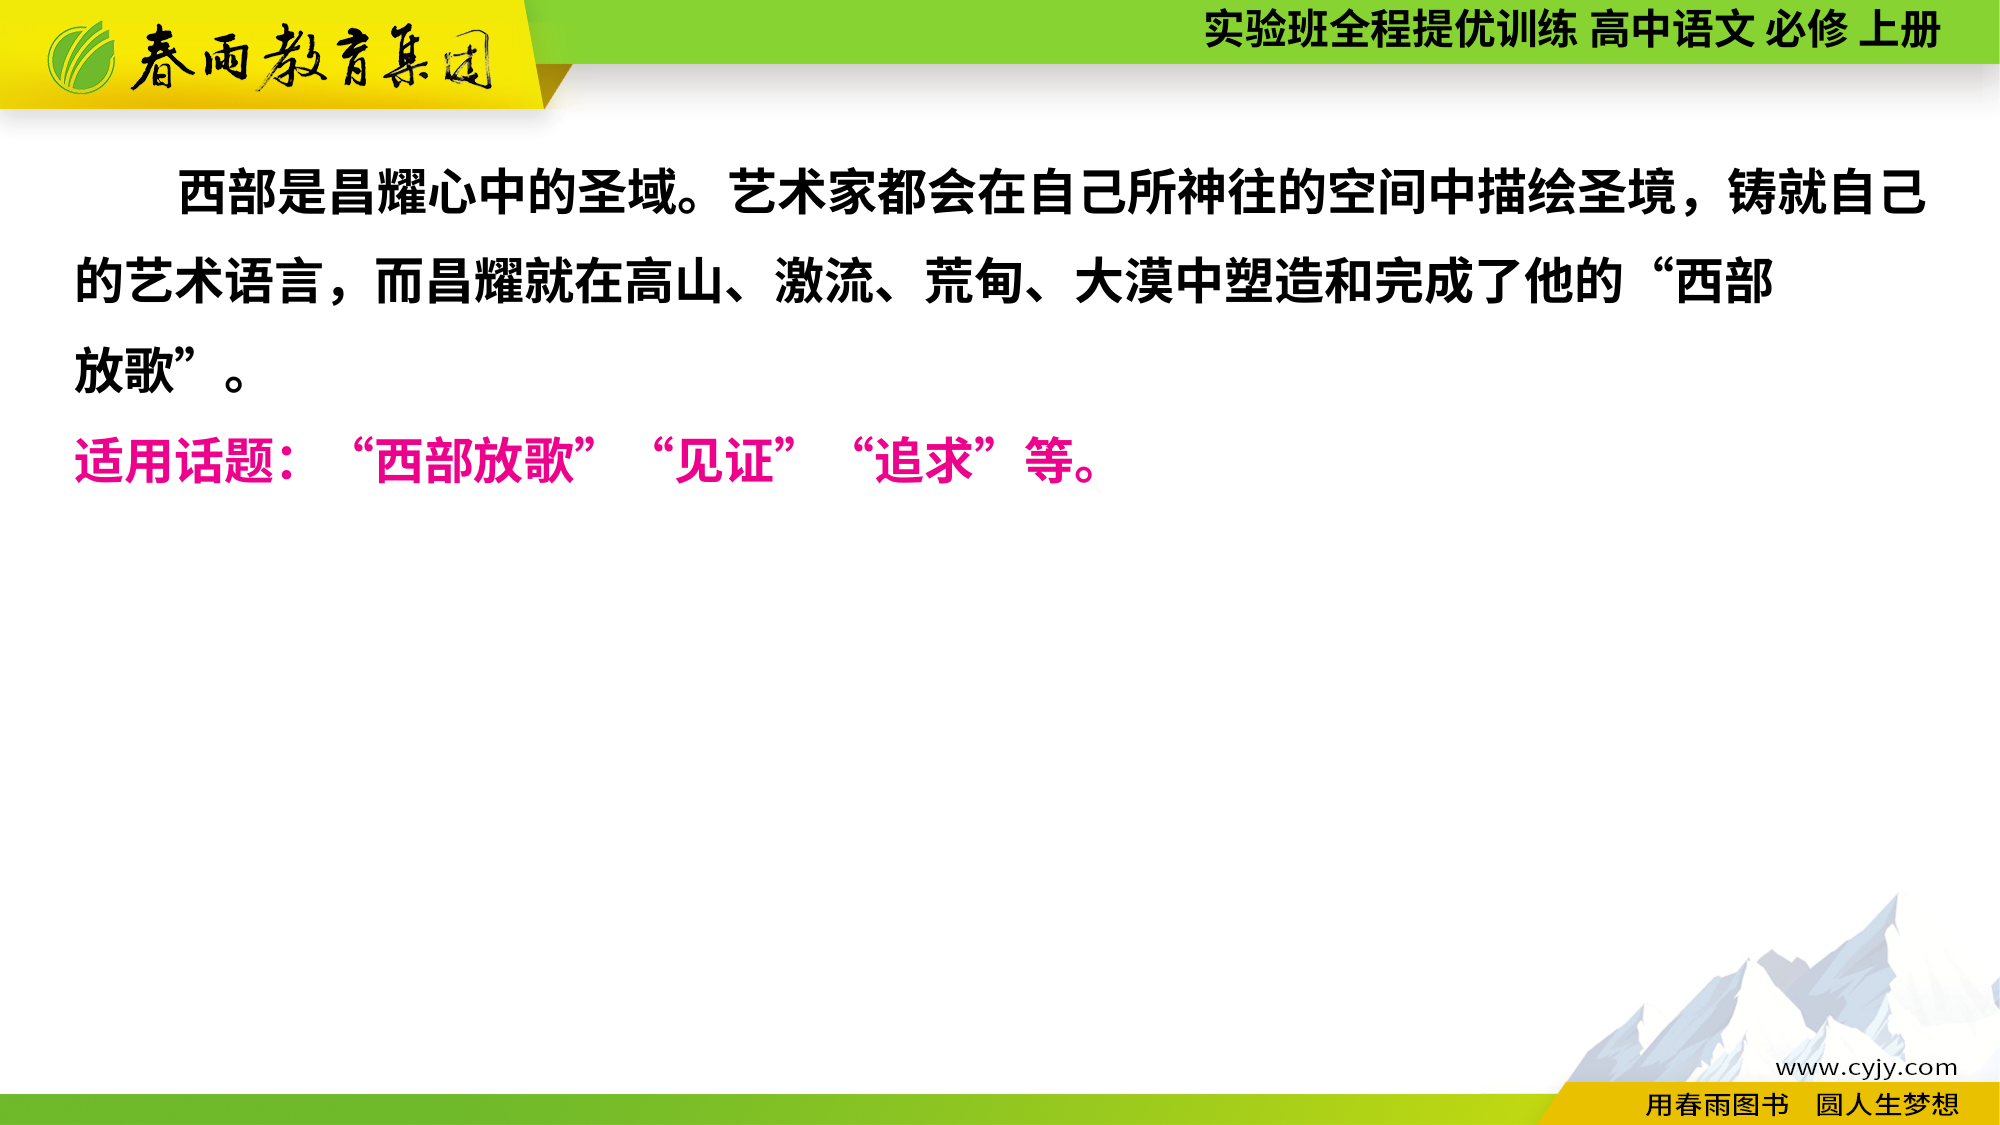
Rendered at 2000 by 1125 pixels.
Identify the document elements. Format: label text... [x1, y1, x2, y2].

list 西部是昌耀心中的圣域。艺术家都会在自己所神往的空间中描绘圣境，铸就自己的艺术语言，而昌耀就在高山、激流、荒甸、大漠中塑造和完成了他的“西部 放歌”。 适用话题：“西部放歌”“见证”“追求”等。 [59, 122, 1944, 490]
picture [0, 0, 2000, 1125]
